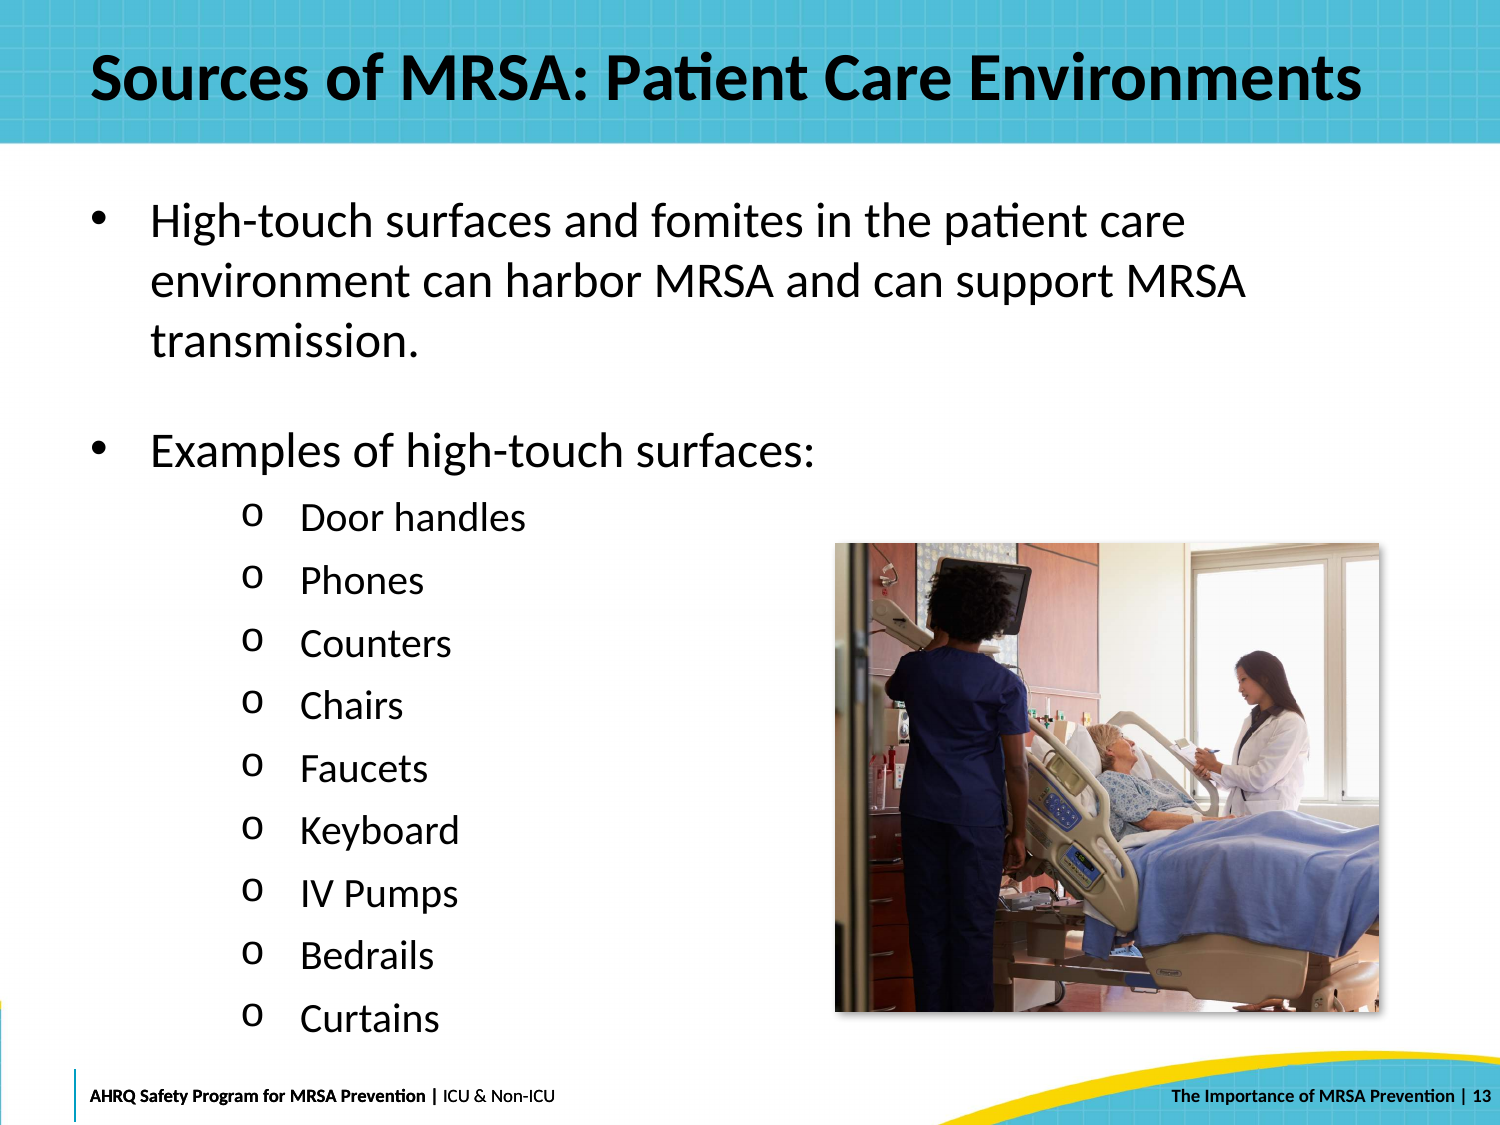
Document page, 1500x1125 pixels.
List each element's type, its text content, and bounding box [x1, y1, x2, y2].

list High-touch surfaces and fomites in the patient care environment can harbor MRSA and can support MRSA transmission. Examples of high-touch surfaces: Door handles Phones Counters Chairs Faucets Keyboard IV Pumps Bedrails Curtains [75, 179, 1425, 1065]
picture [0, 0, 1500, 1125]
title Sources of MRSA: Patient Care Environments [75, 0, 1425, 150]
slide_number | 13 [1455, 1065, 1500, 1125]
